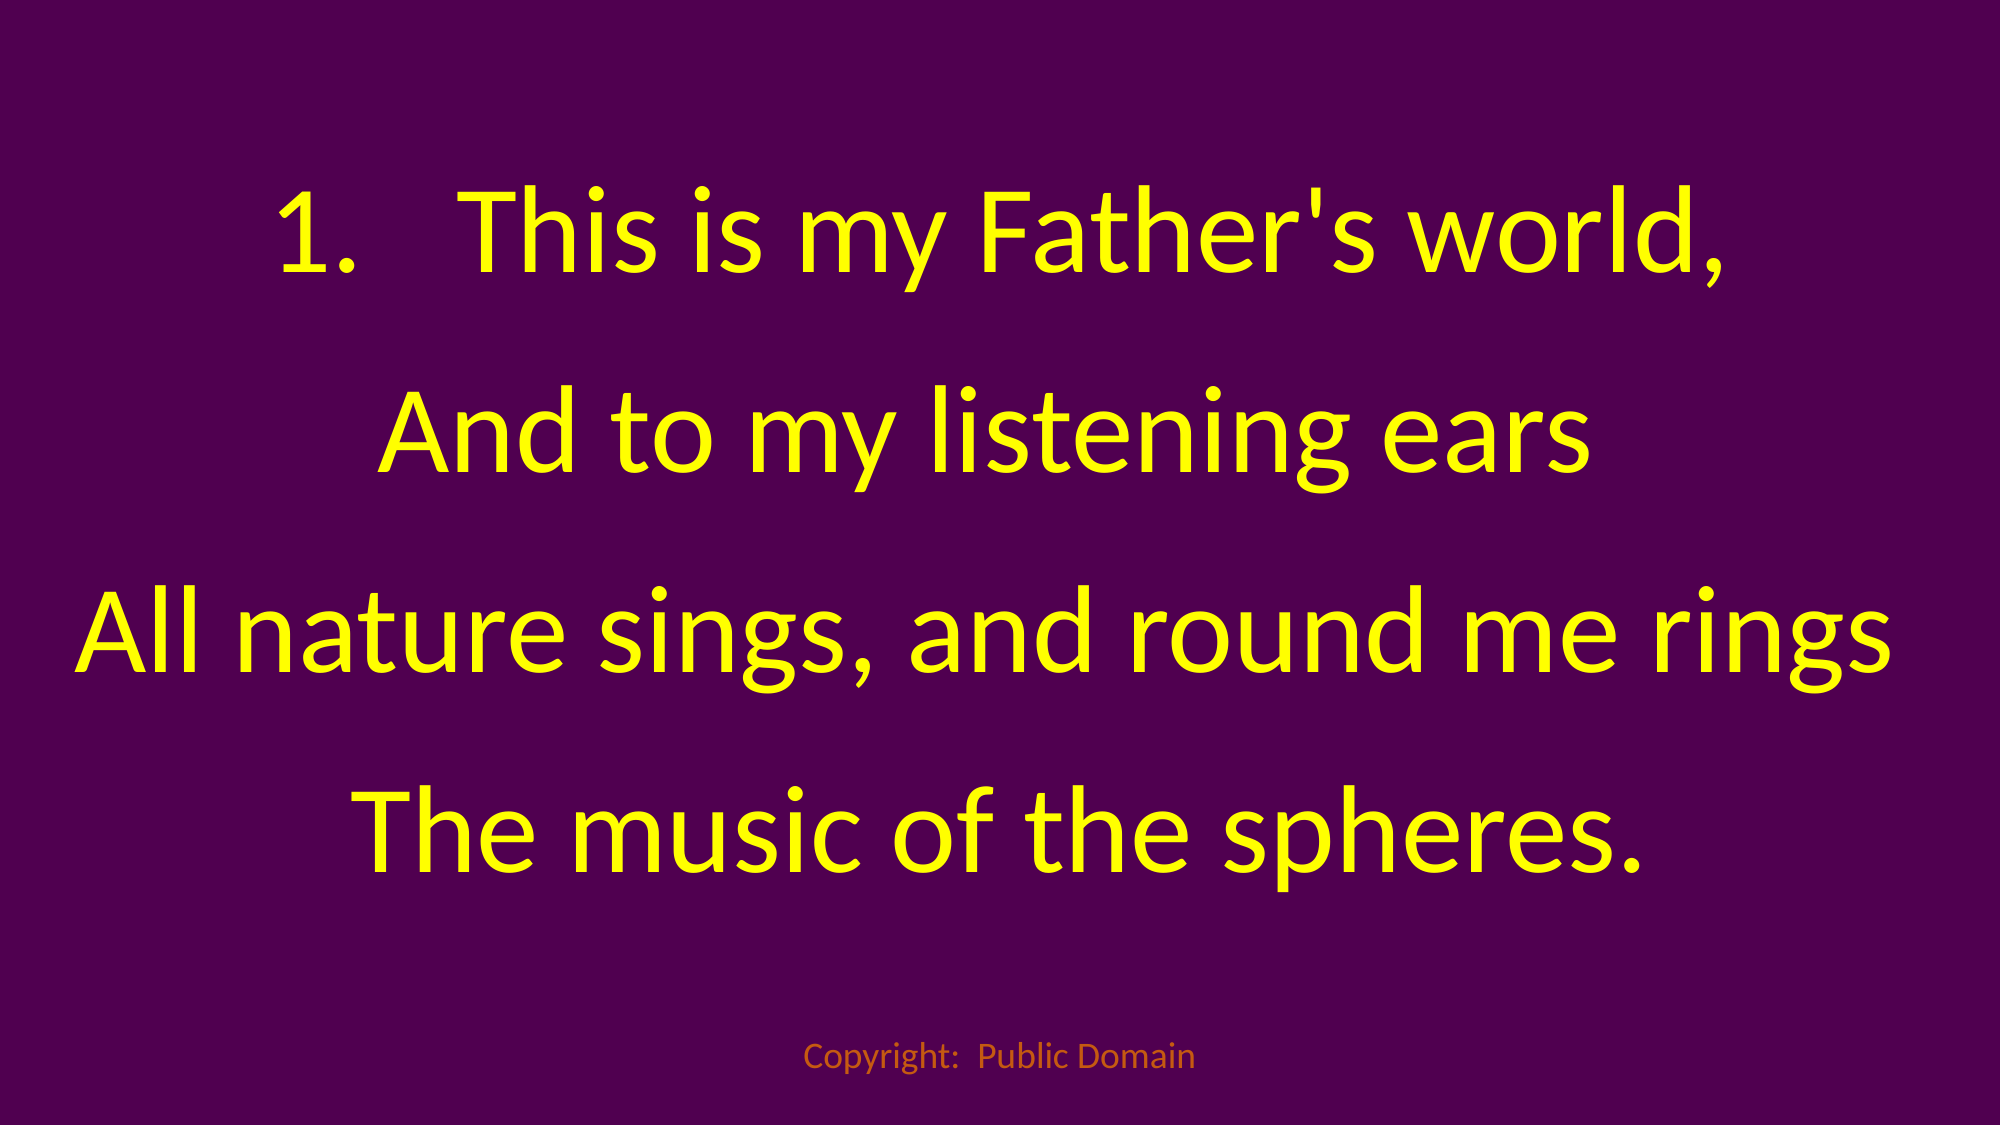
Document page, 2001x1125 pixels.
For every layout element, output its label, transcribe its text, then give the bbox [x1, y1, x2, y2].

text_box This is my Father's world, And to my listening ears All nature sings, and round me rings The music of the spheres. [0, 140, 2000, 906]
text_box Copyright: Public Domain [26, 1023, 1973, 1083]
